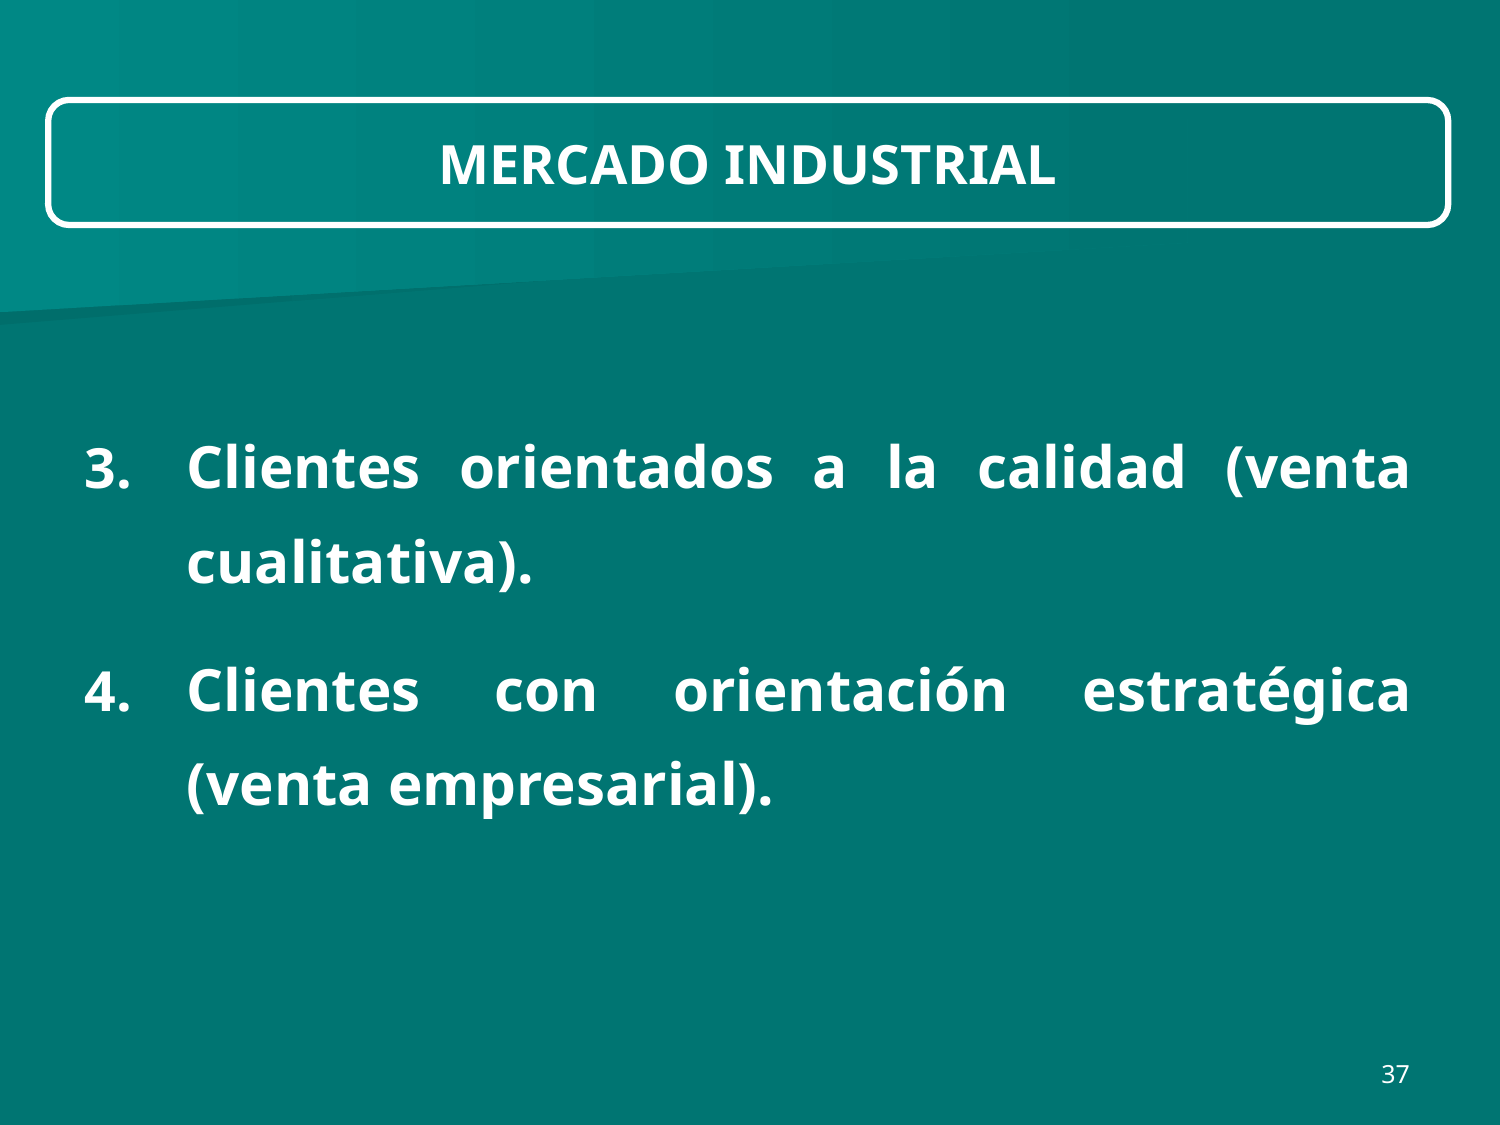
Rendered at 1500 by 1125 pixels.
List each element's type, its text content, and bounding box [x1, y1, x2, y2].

slide_number 37 [1074, 1024, 1426, 1101]
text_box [47, 99, 1449, 826]
